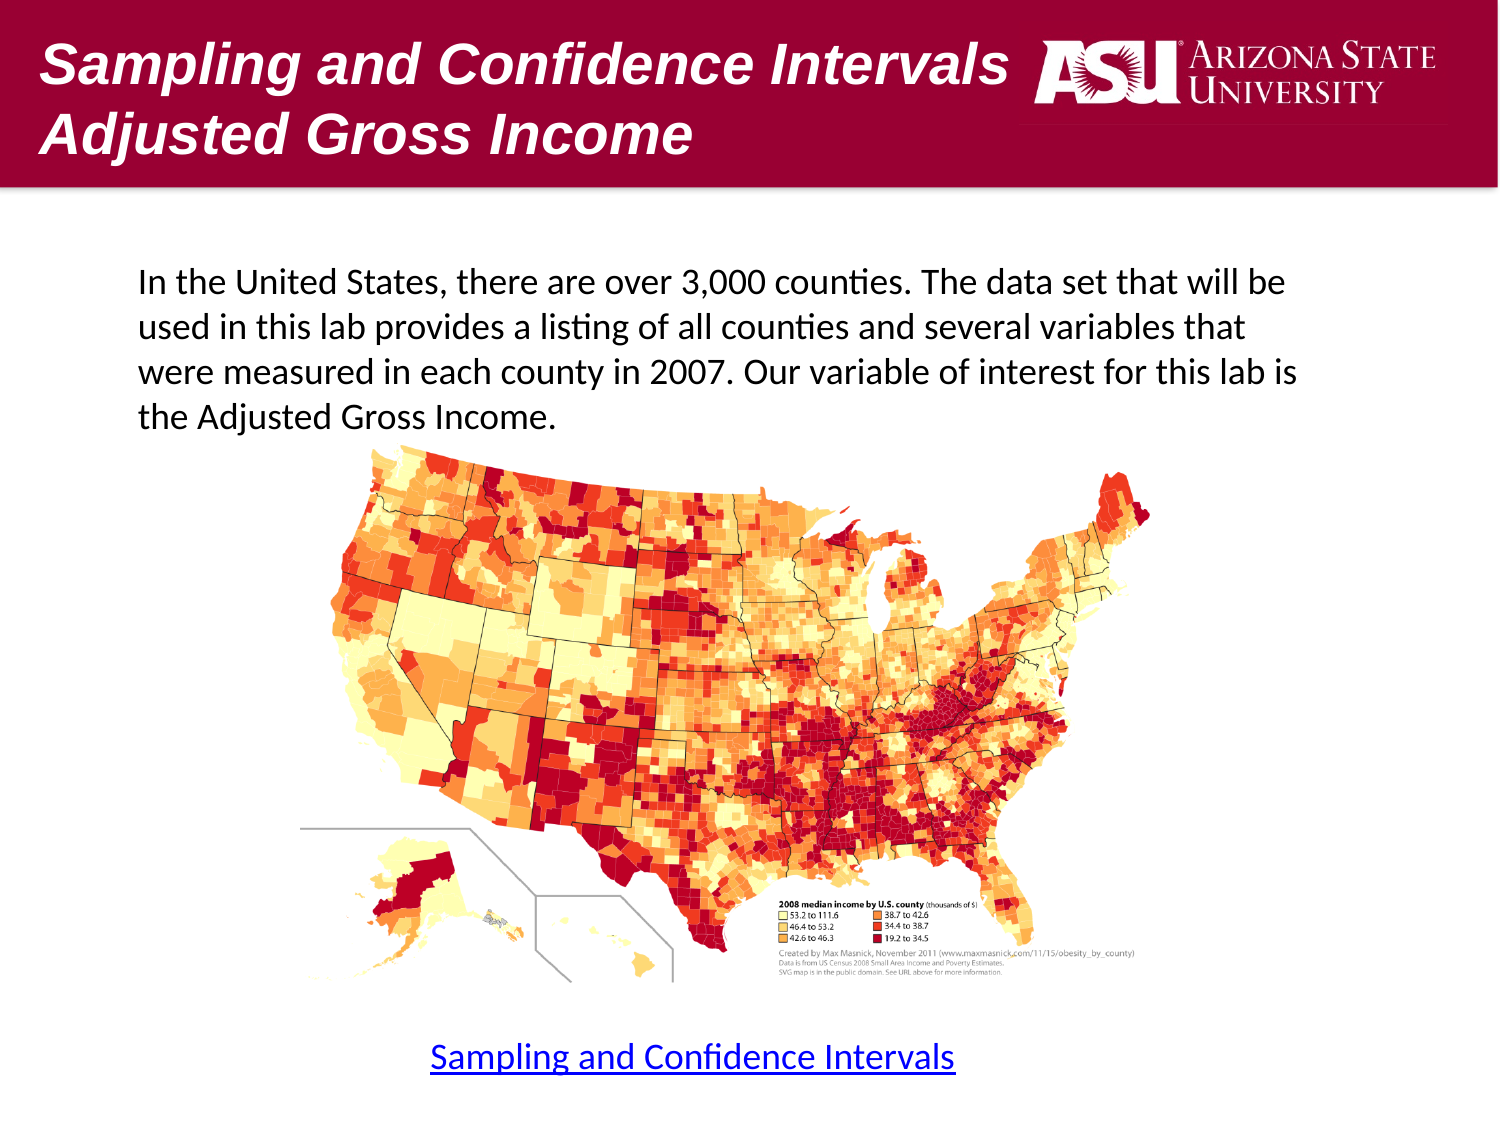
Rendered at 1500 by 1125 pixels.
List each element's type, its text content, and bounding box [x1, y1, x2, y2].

picture [1018, 21, 1448, 126]
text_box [0, 0, 1498, 188]
text_box In the United States, there are over 3,000 counties. The data set that will be used in this lab provides a listing of all counties and several variables that were measured in each county in 2007. Our variable of interest for this lab is the Adjusted Gross Income. [123, 249, 1324, 445]
picture [299, 443, 1151, 983]
text_box Sampling and Confidence Intervals [415, 1024, 971, 1085]
